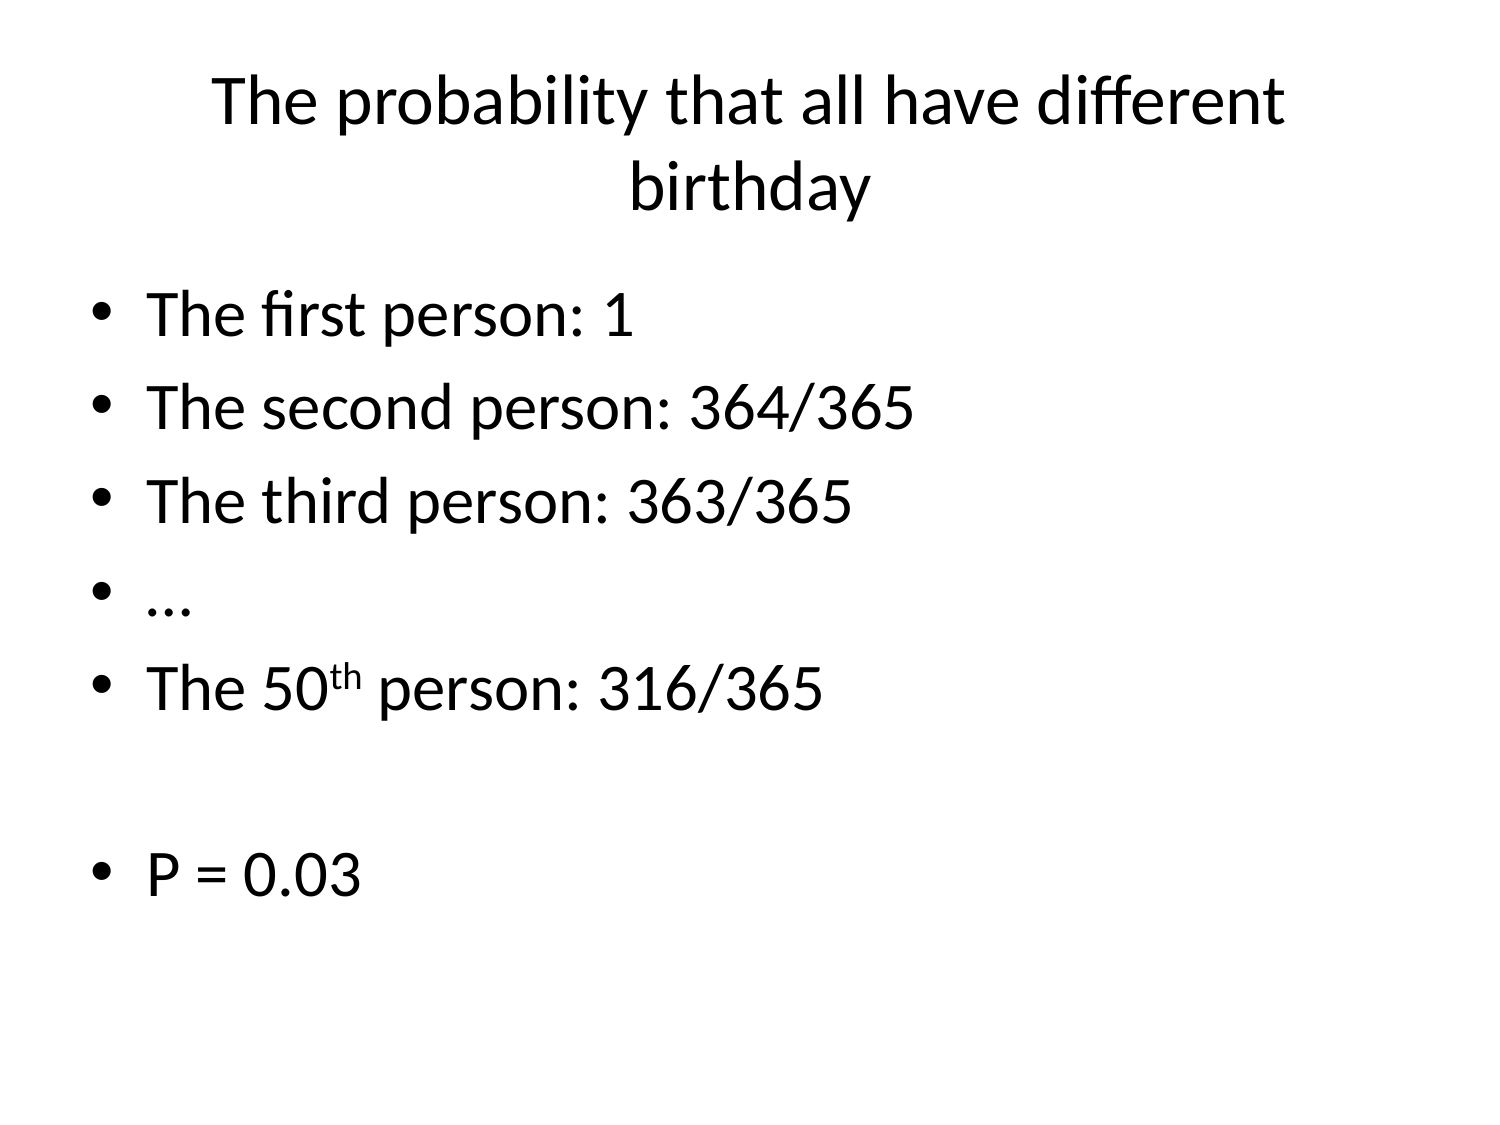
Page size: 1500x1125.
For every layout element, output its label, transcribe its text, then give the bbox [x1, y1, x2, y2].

list The first person: 1 The second person: 364/365 The third person: 363/365 … The 50th person: 316/365 P = 0.03 [75, 262, 1425, 1005]
title The probability that all have different birthday [75, 45, 1425, 233]
